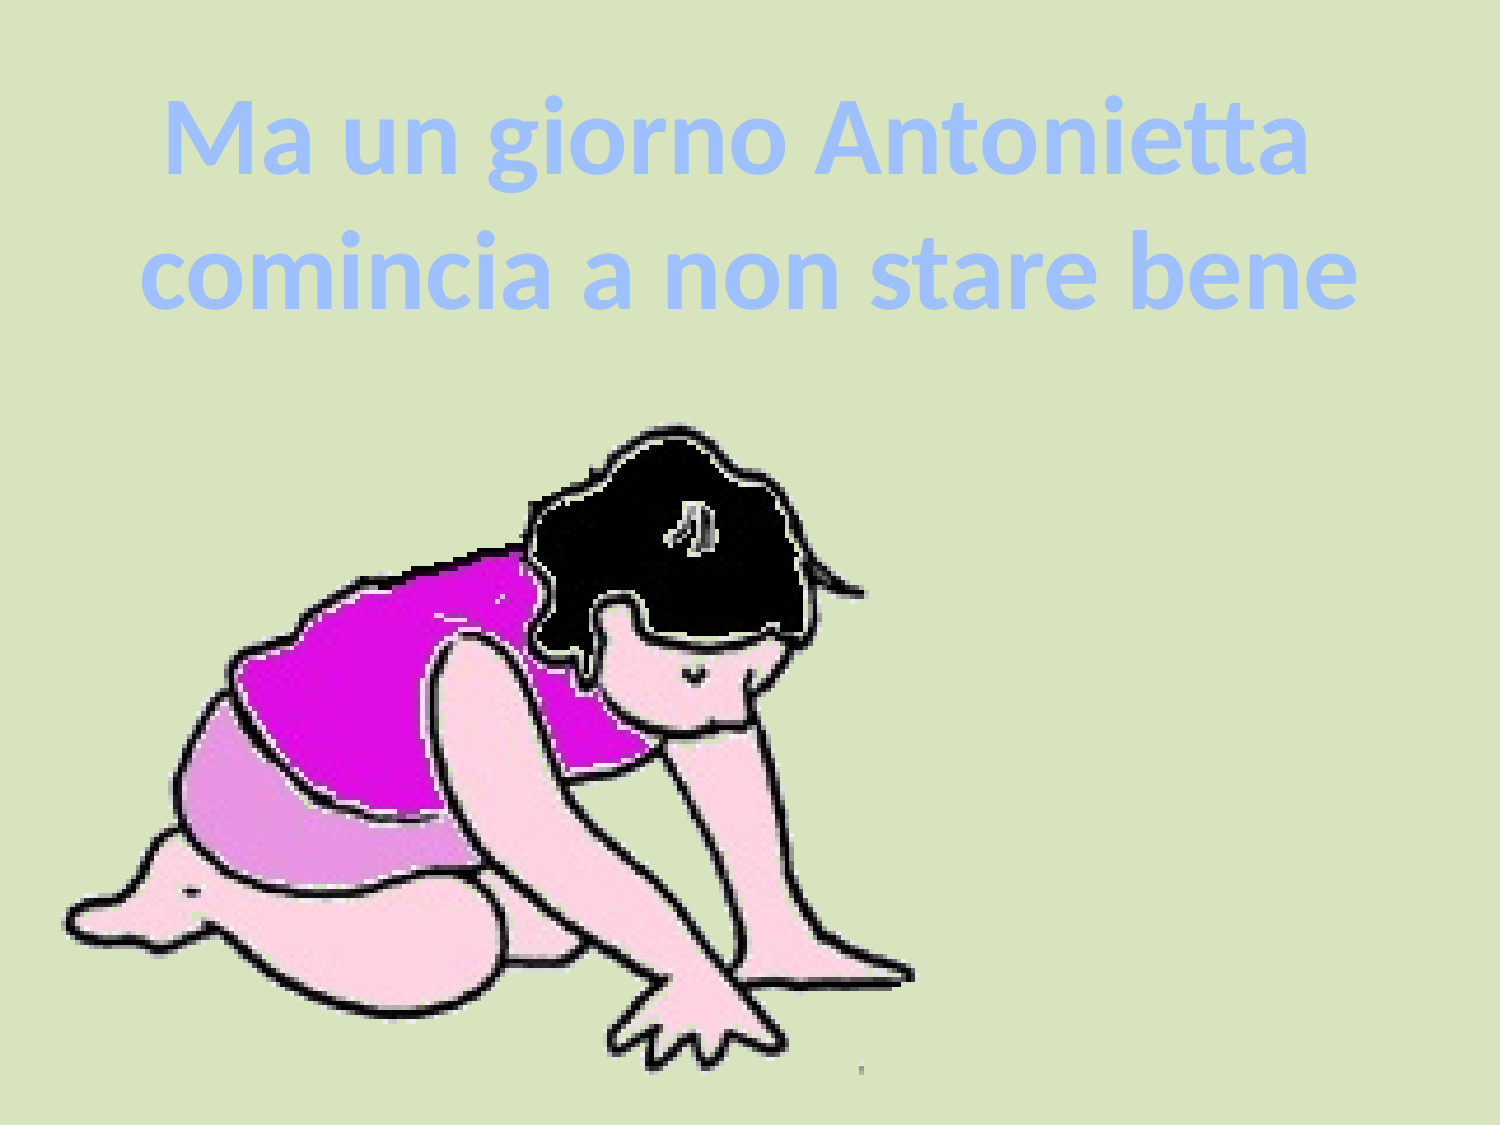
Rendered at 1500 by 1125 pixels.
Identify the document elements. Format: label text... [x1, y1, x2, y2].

text_box Ma un giorno Antonietta comincia a non stare bene [123, 54, 1376, 340]
picture [38, 396, 944, 1098]
